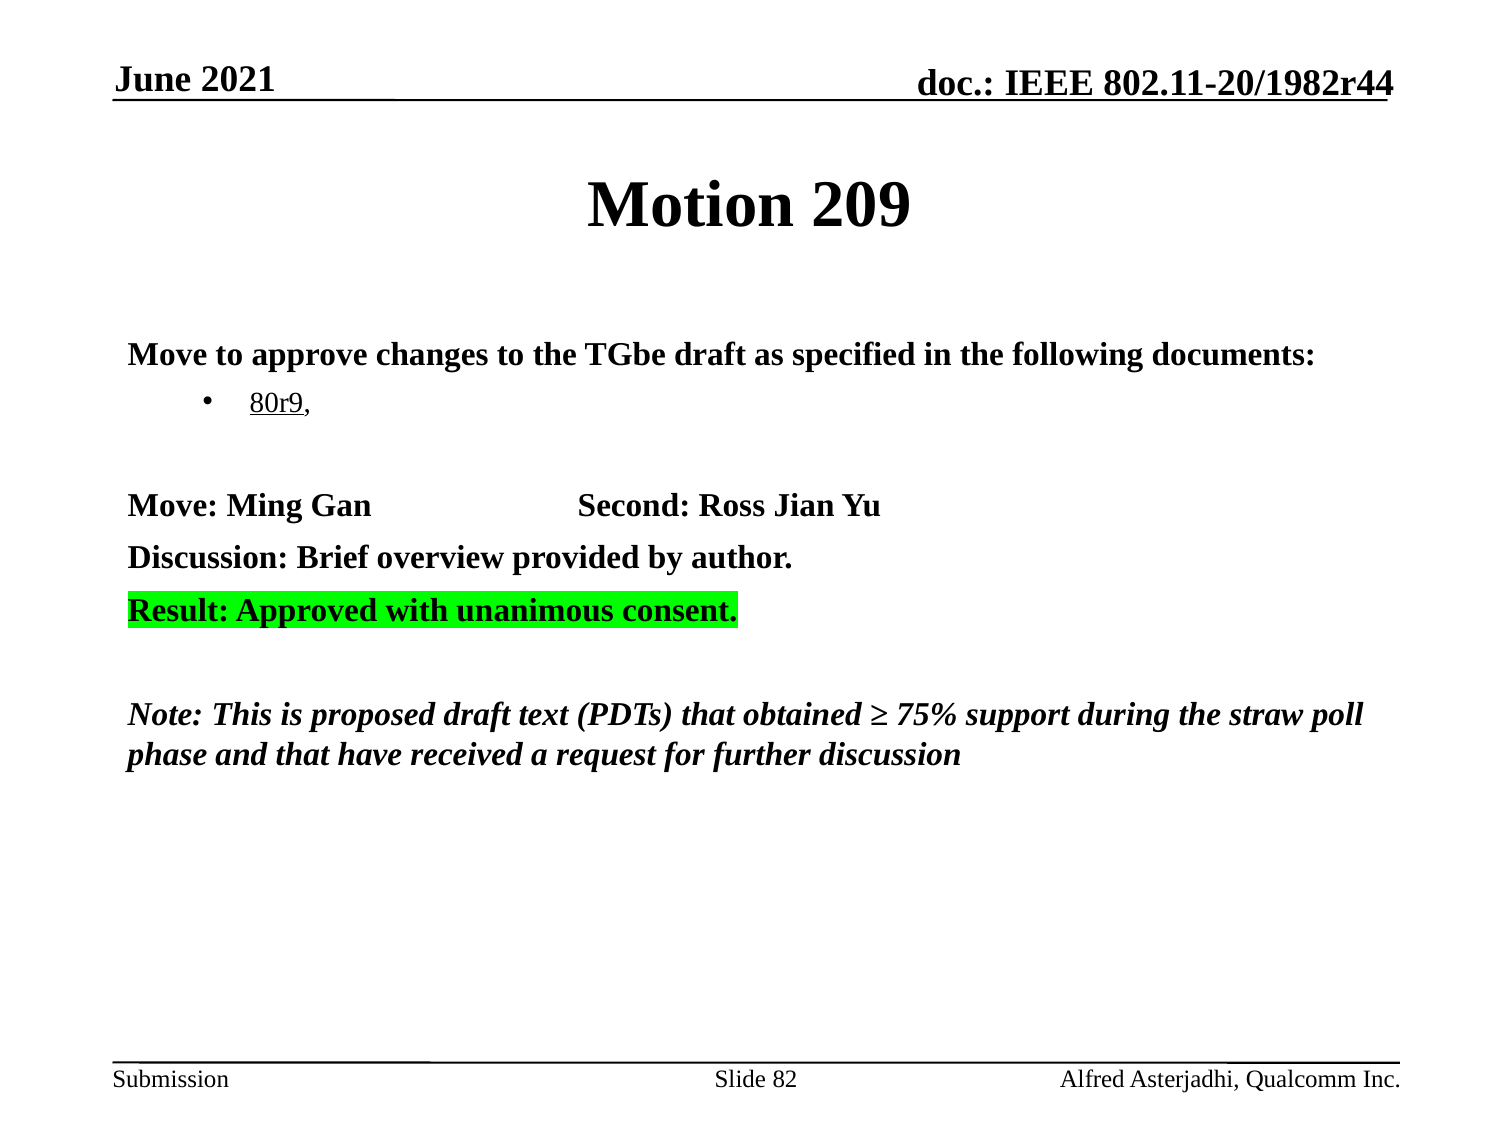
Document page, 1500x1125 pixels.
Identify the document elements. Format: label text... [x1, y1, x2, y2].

title Motion 209 [112, 112, 1388, 288]
list Move to approve changes to the TGbe draft as specified in the following documents: 80r9, Move: Ming Gan Second: Ross Jian Yu Discussion: Brief overview provided by author. Result: Approved with unanimous consent. Note: This is proposed draft text (PDTs) that obtained ≥ 75% support during the straw poll phase and that have received a request for further discussion [112, 324, 1388, 1000]
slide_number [114, 54, 423, 100]
slide_number Slide 82 [712, 1061, 800, 1123]
footer Alfred Asterjadhi, Qualcomm Inc. [878, 1061, 1402, 1093]
